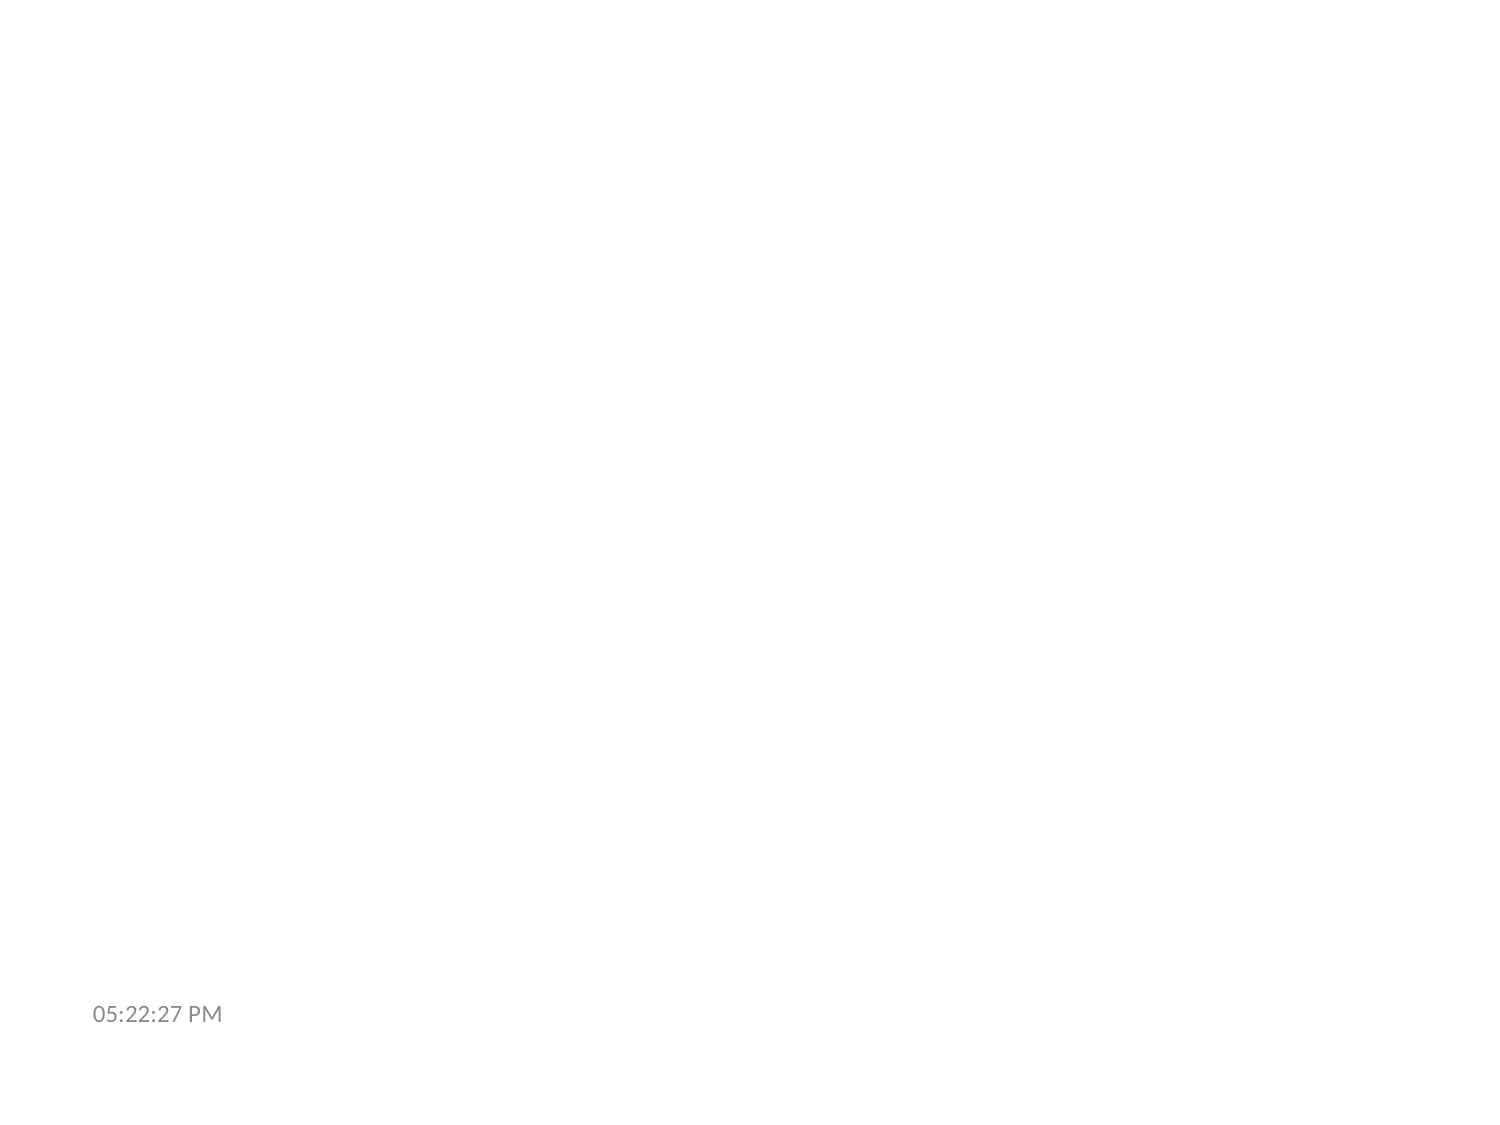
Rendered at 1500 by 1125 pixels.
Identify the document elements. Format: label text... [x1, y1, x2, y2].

text_box 3:35:09 PM [77, 982, 428, 1043]
